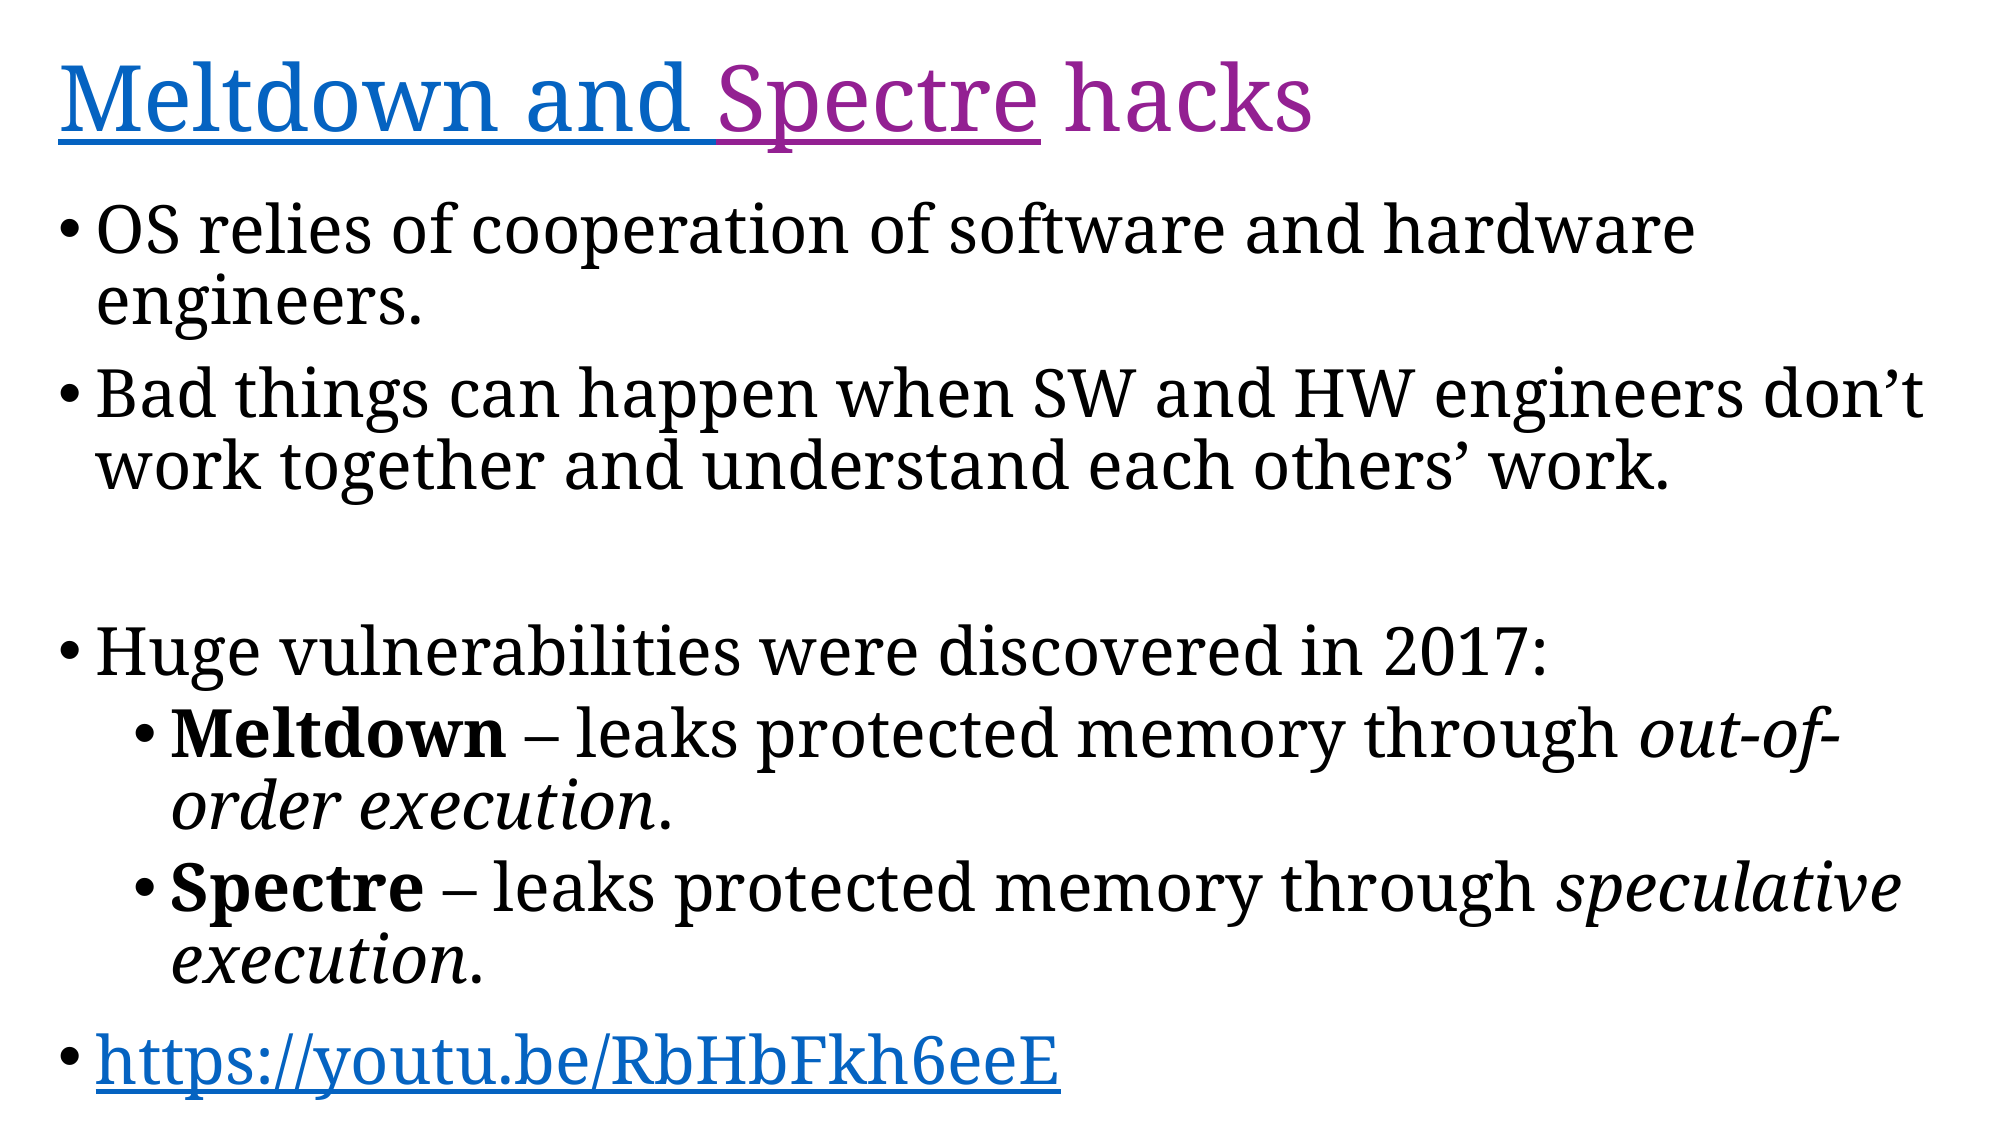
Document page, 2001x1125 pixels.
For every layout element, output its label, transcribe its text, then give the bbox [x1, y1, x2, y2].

title Meltdown and Spectre hacks [43, 25, 1953, 171]
list OS relies of cooperation of software and hardware engineers. Bad things can happen when SW and HW engineers don’t work together and understand each others’ work. Huge vulnerabilities were discovered in 2017: Meltdown – leaks protected memory through out-of-order execution. Spectre – leaks protected memory through speculative execution. https://youtu.be/RbHbFkh6eeE [43, 188, 1953, 1106]
